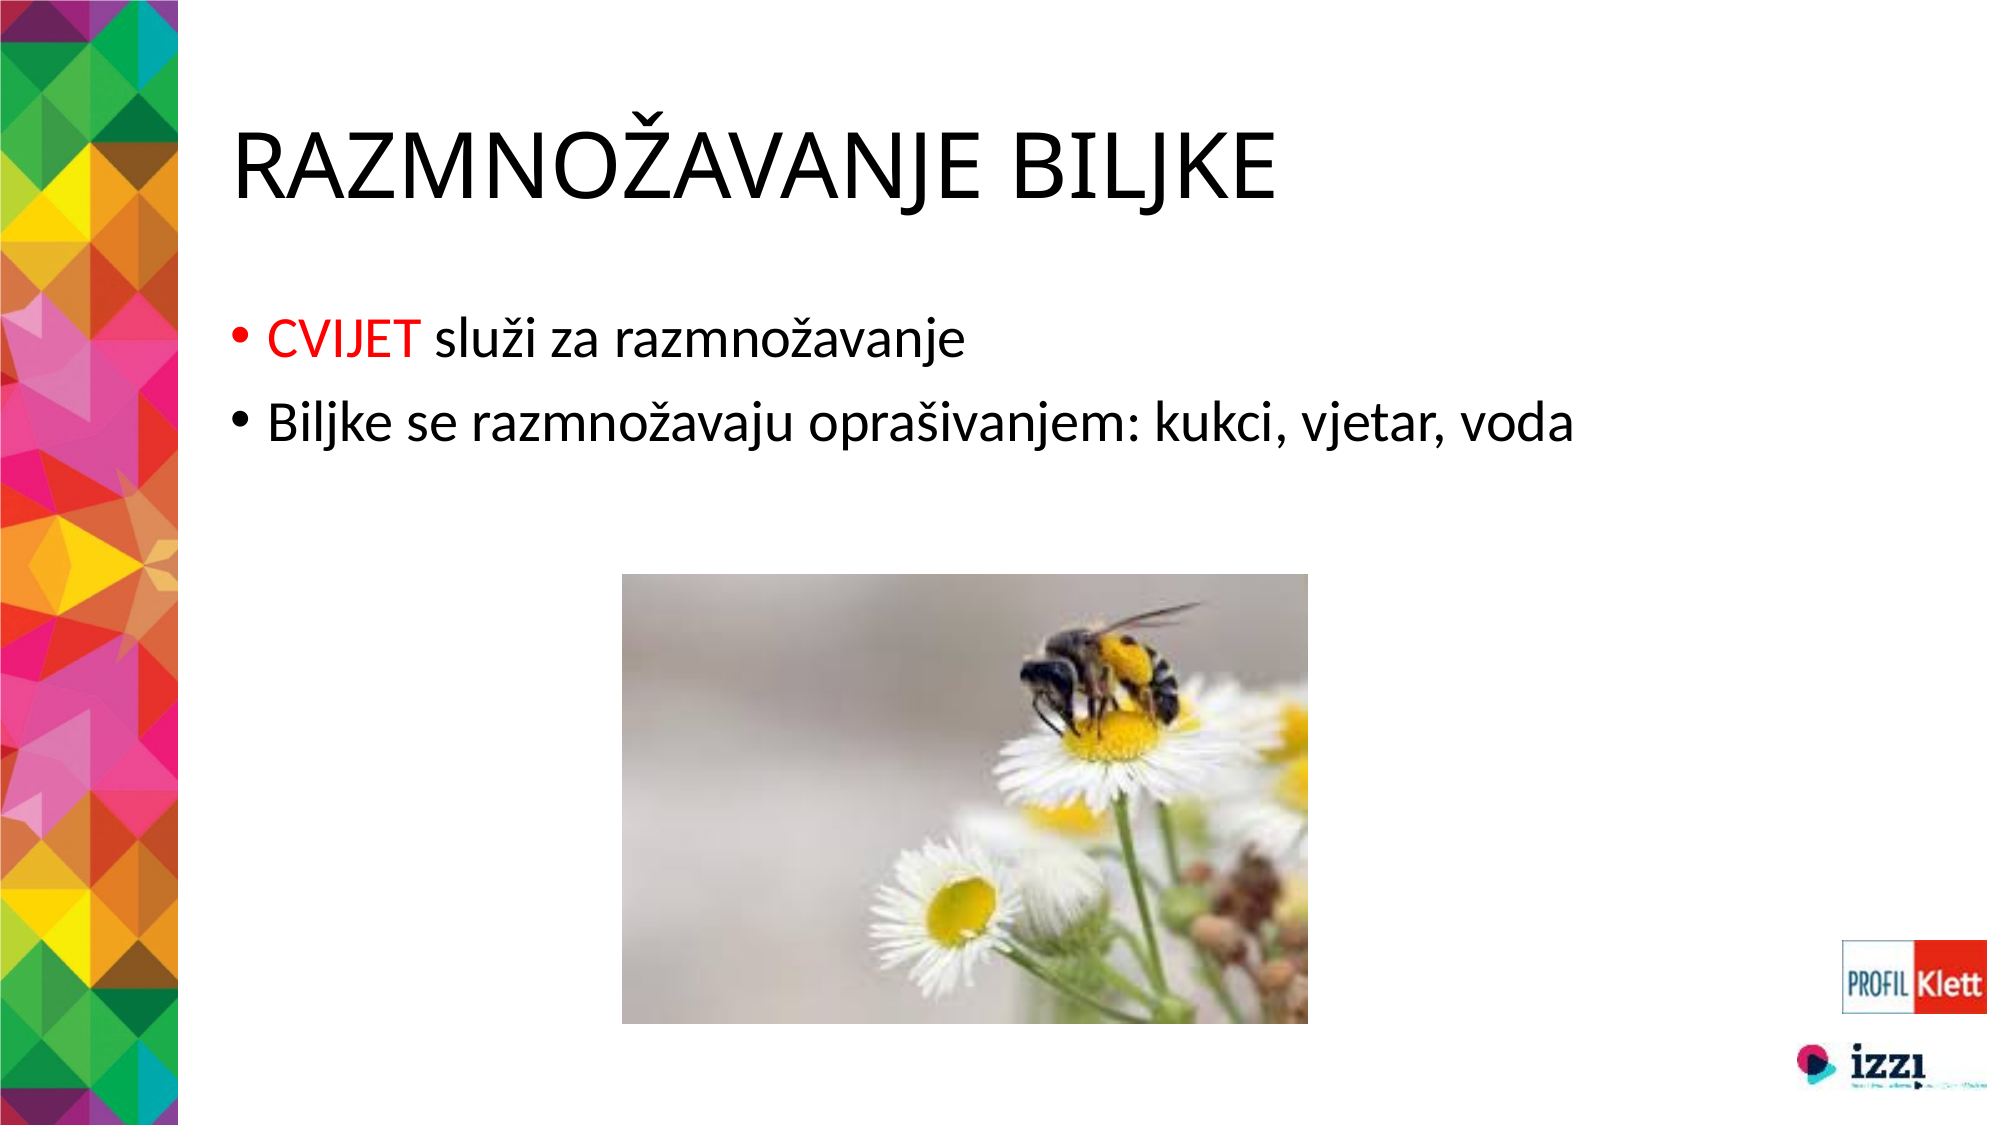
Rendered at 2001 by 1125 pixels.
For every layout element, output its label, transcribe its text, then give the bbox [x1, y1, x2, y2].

title RAZMNOŽAVANJE BILJKE [214, 59, 1863, 278]
picture [1863, 940, 1987, 1014]
list CVIJET služi za razmnožavanje Biljke se razmnožavaju oprašivanjem: kukci, vjetar, voda [214, 299, 1863, 1014]
picture [1, 2, 178, 1124]
picture [621, 574, 1308, 1024]
picture [1797, 1042, 1987, 1091]
